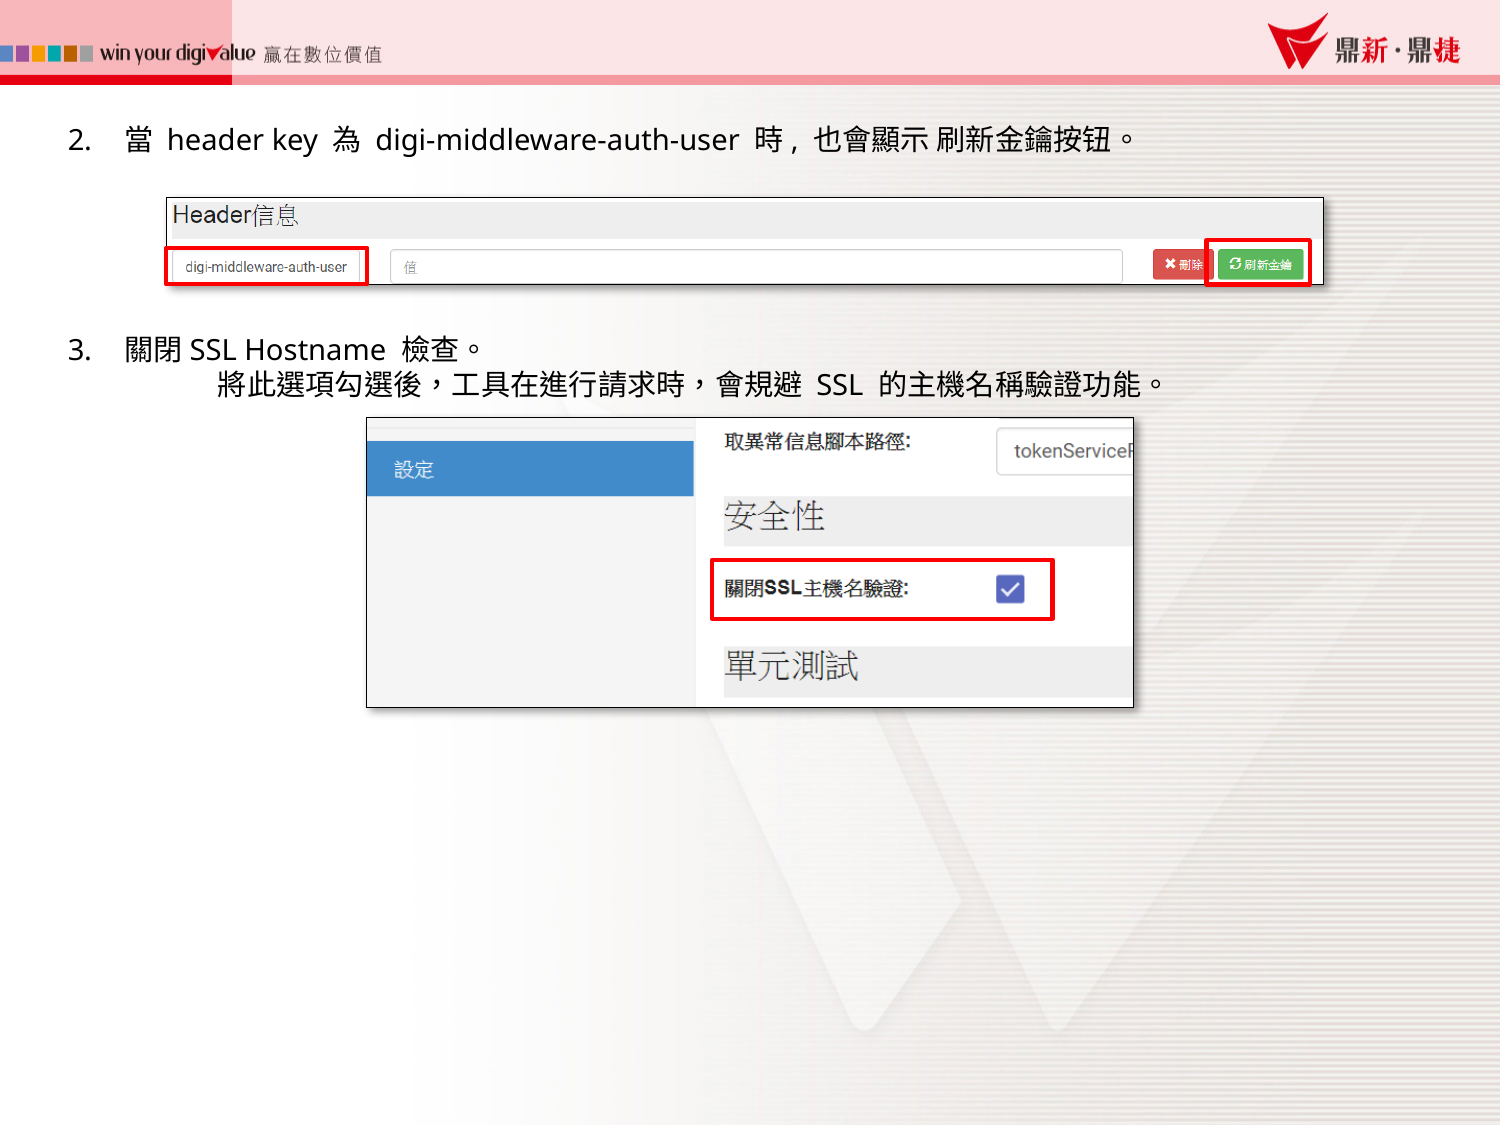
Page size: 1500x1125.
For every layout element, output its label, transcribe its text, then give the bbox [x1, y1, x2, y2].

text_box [366, 416, 1134, 708]
text_box 當 header key 為 digi-middleware-auth-user 時, 也會顯示 刷新金鑰按钮。 關閉SSL Hostname 檢查。 將此選項勾選後，工具在進行請求時，會規避 SSL 的主機名稱驗證功能。 [53, 113, 1437, 811]
picture [0, 0, 1500, 1125]
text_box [165, 197, 1324, 285]
